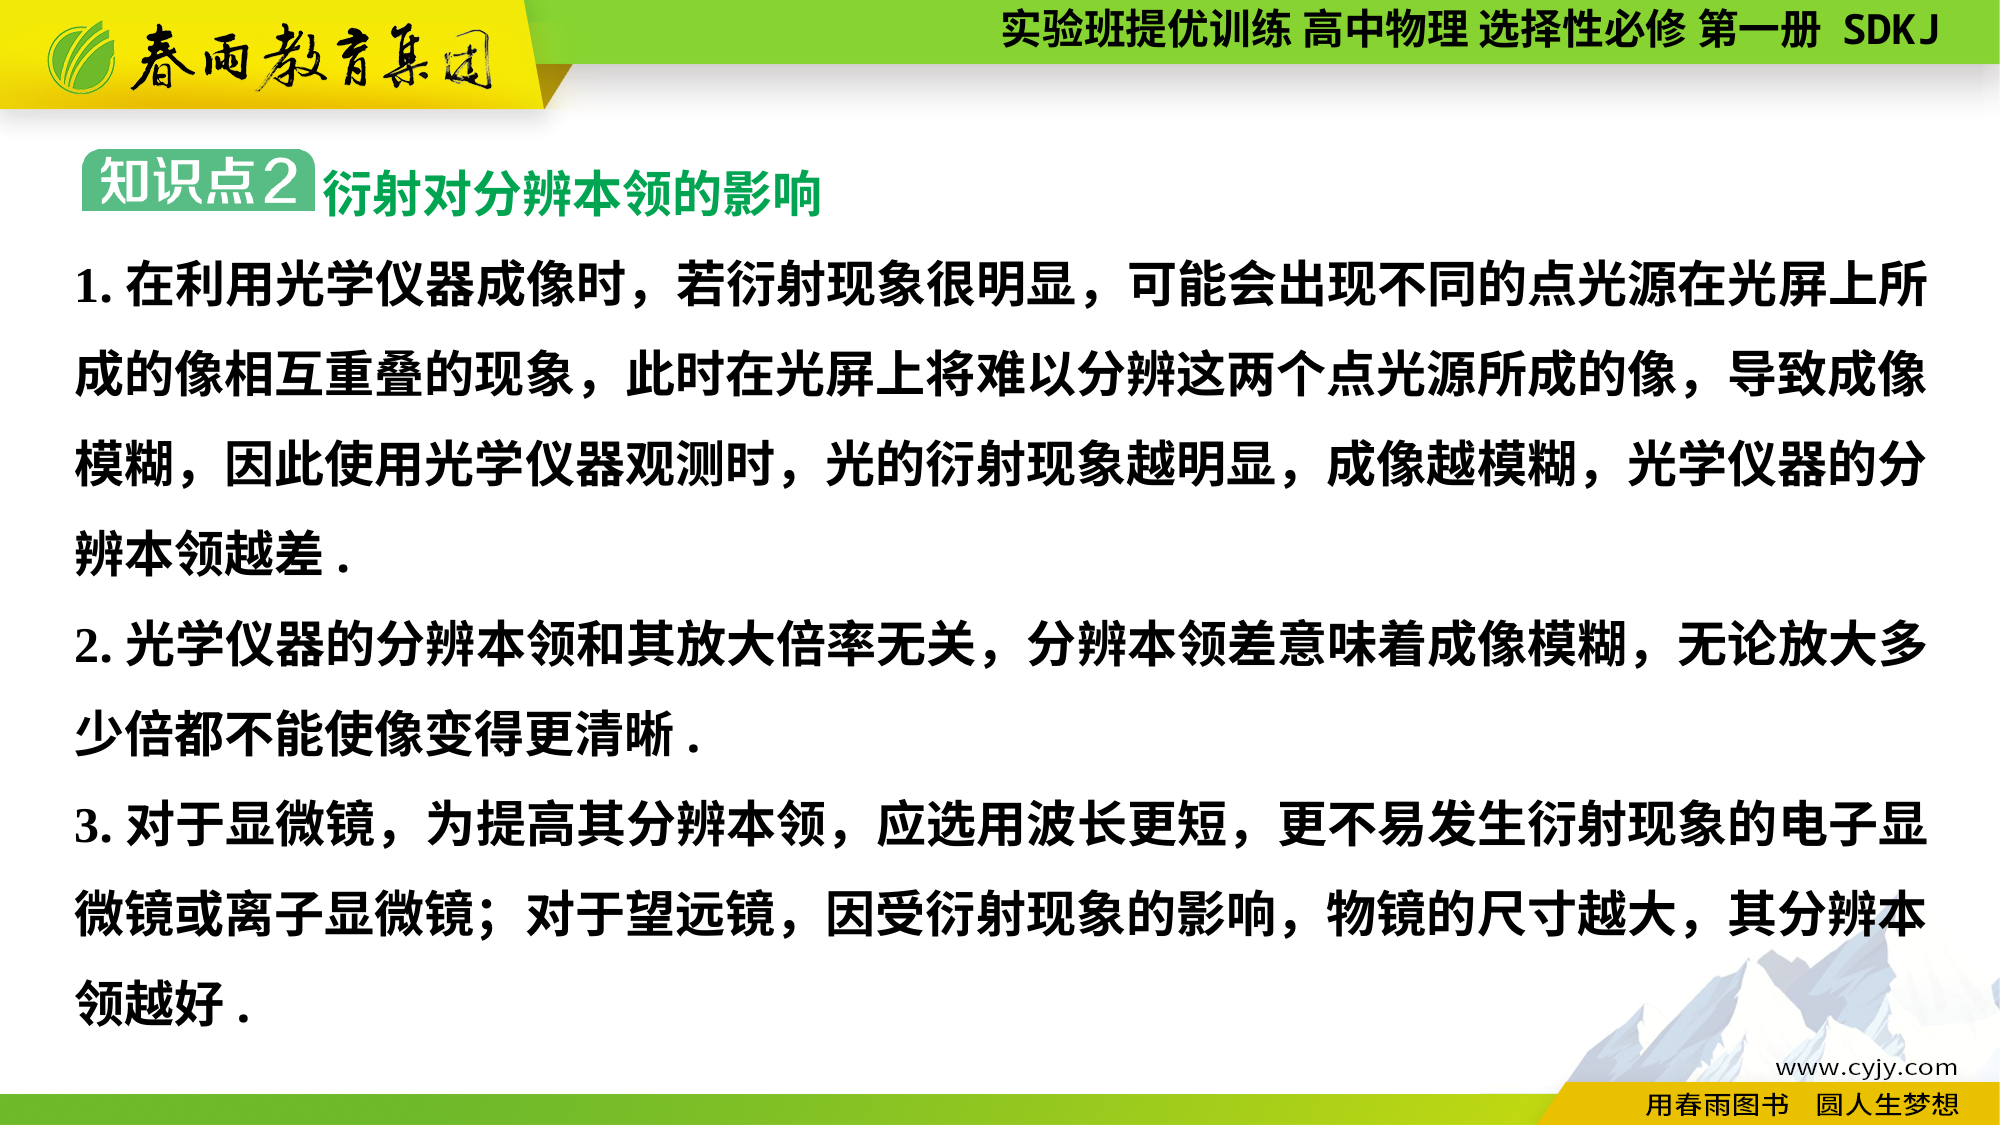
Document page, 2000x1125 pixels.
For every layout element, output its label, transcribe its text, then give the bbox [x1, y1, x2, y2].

picture [0, 0, 2000, 1125]
list 衍射对分辨本领的影响 1.在利用光学仪器成像时，若衍射现象很明显，可能会出现不同的点光源在光屏上所成的像相互重叠的现象，此时在光屏上将难以分辨这两个点光源所成的像，导致成像模糊，因此使用光学仪器观测时，光的衍射现象越明显，成像越模糊，光学仪器的分辨本领越差. 2.光学仪器的分辨本领和其放大倍率无关，分辨本领差意味着成像模糊，无论放大多少倍都不能使像变得更清晰. 3.对于显微镜，为提高其分辨本领，应选用波长更短，更不易发生衍射现象的电子显微镜或离子显微镜；对于望远镜，因受衍射现象的影响，物镜的尺寸越大，其分辨本领越好. [59, 125, 1944, 1038]
